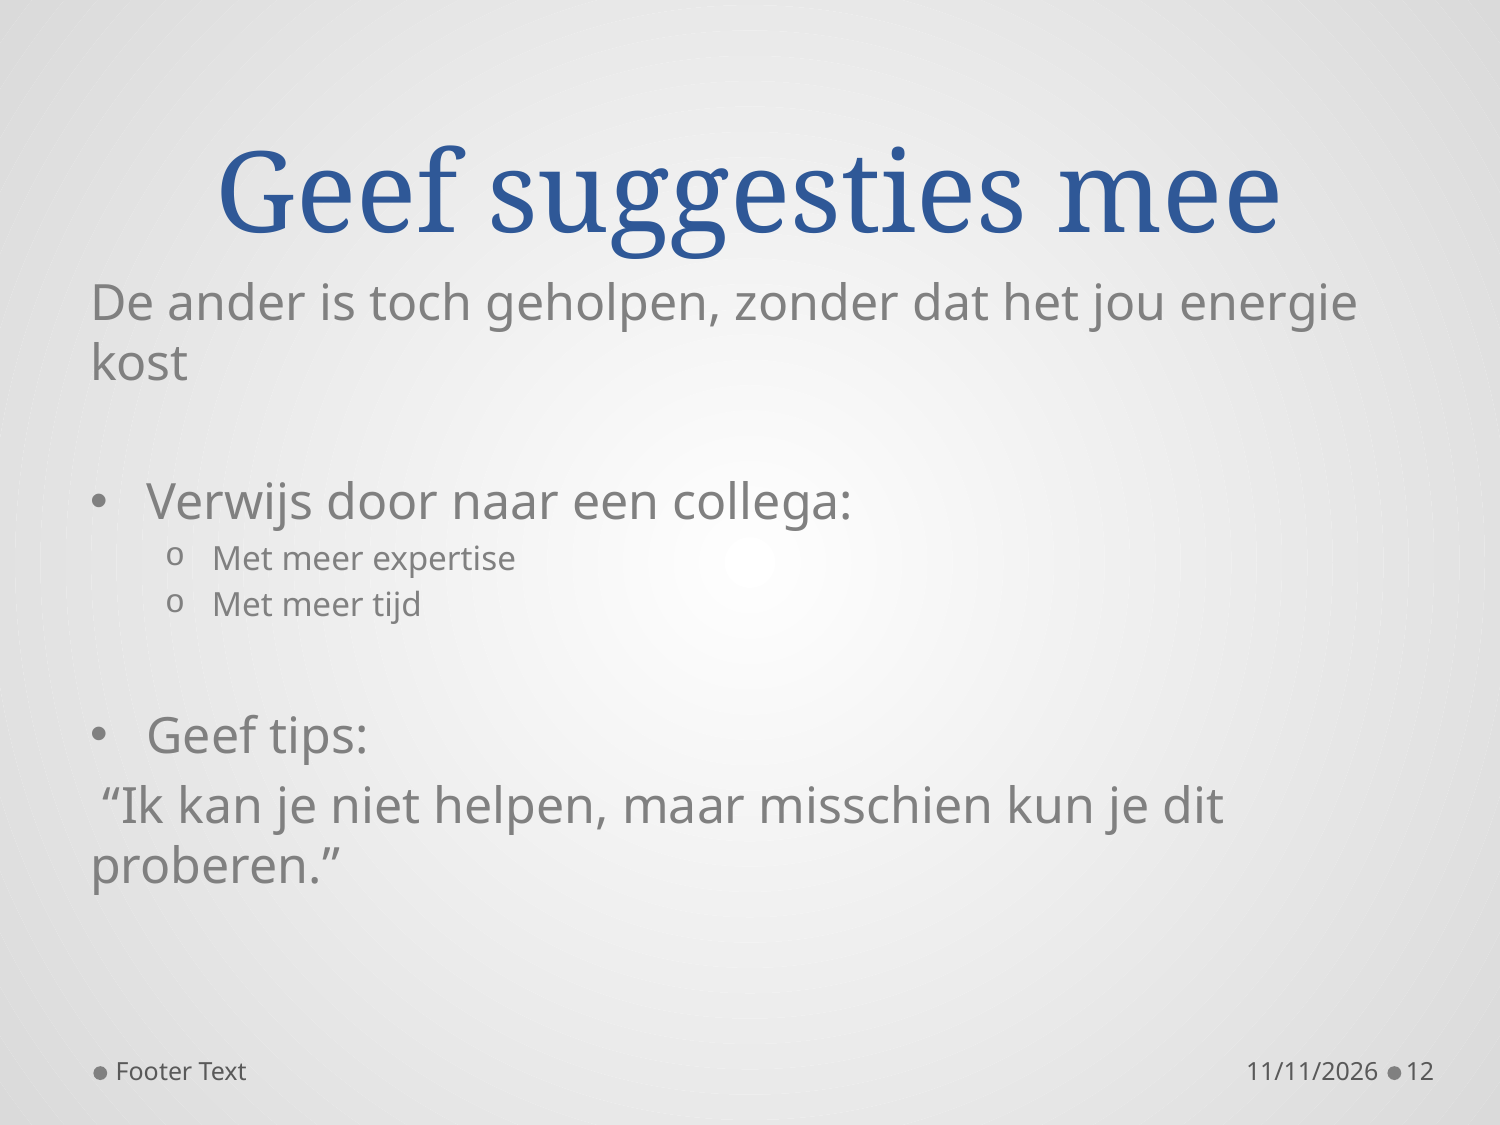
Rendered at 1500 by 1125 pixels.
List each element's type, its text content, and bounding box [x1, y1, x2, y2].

footer Footer Text [108, 1042, 576, 1103]
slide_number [1043, 1042, 1386, 1103]
title Geef suggesties mee [75, 0, 1425, 262]
list De ander is toch geholpen, zonder dat het jou energie kost Verwijs door naar een collega: Met meer expertise Met meer tijd Geef tips: “Ik kan je niet helpen, maar misschien kun je dit proberen.” [75, 262, 1425, 1005]
slide_number 12 [1401, 1042, 1494, 1103]
